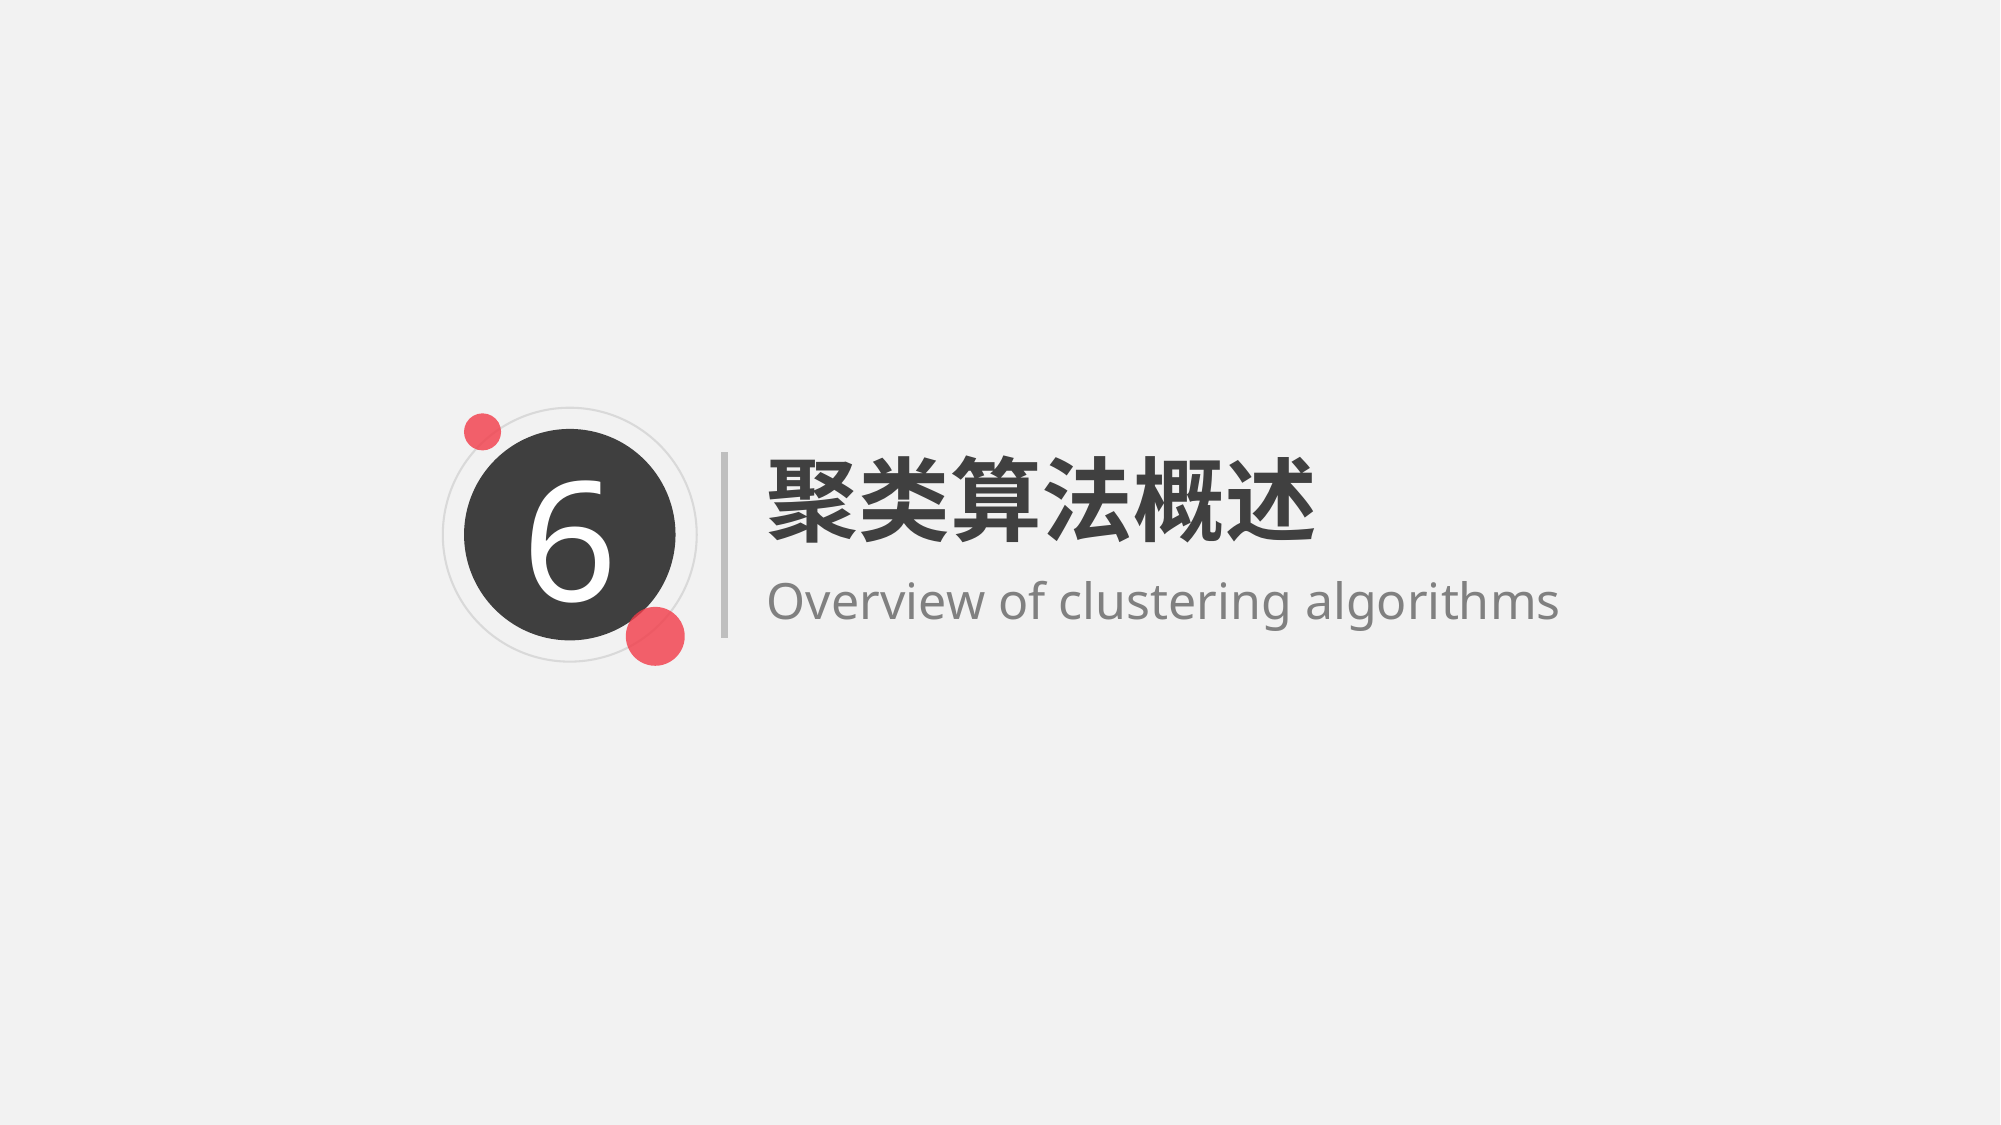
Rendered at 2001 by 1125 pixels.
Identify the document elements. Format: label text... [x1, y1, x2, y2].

text_box 聚类算法概述 [752, 435, 1522, 561]
text_box Overview of clustering algorithms [752, 561, 1687, 637]
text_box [442, 407, 697, 666]
